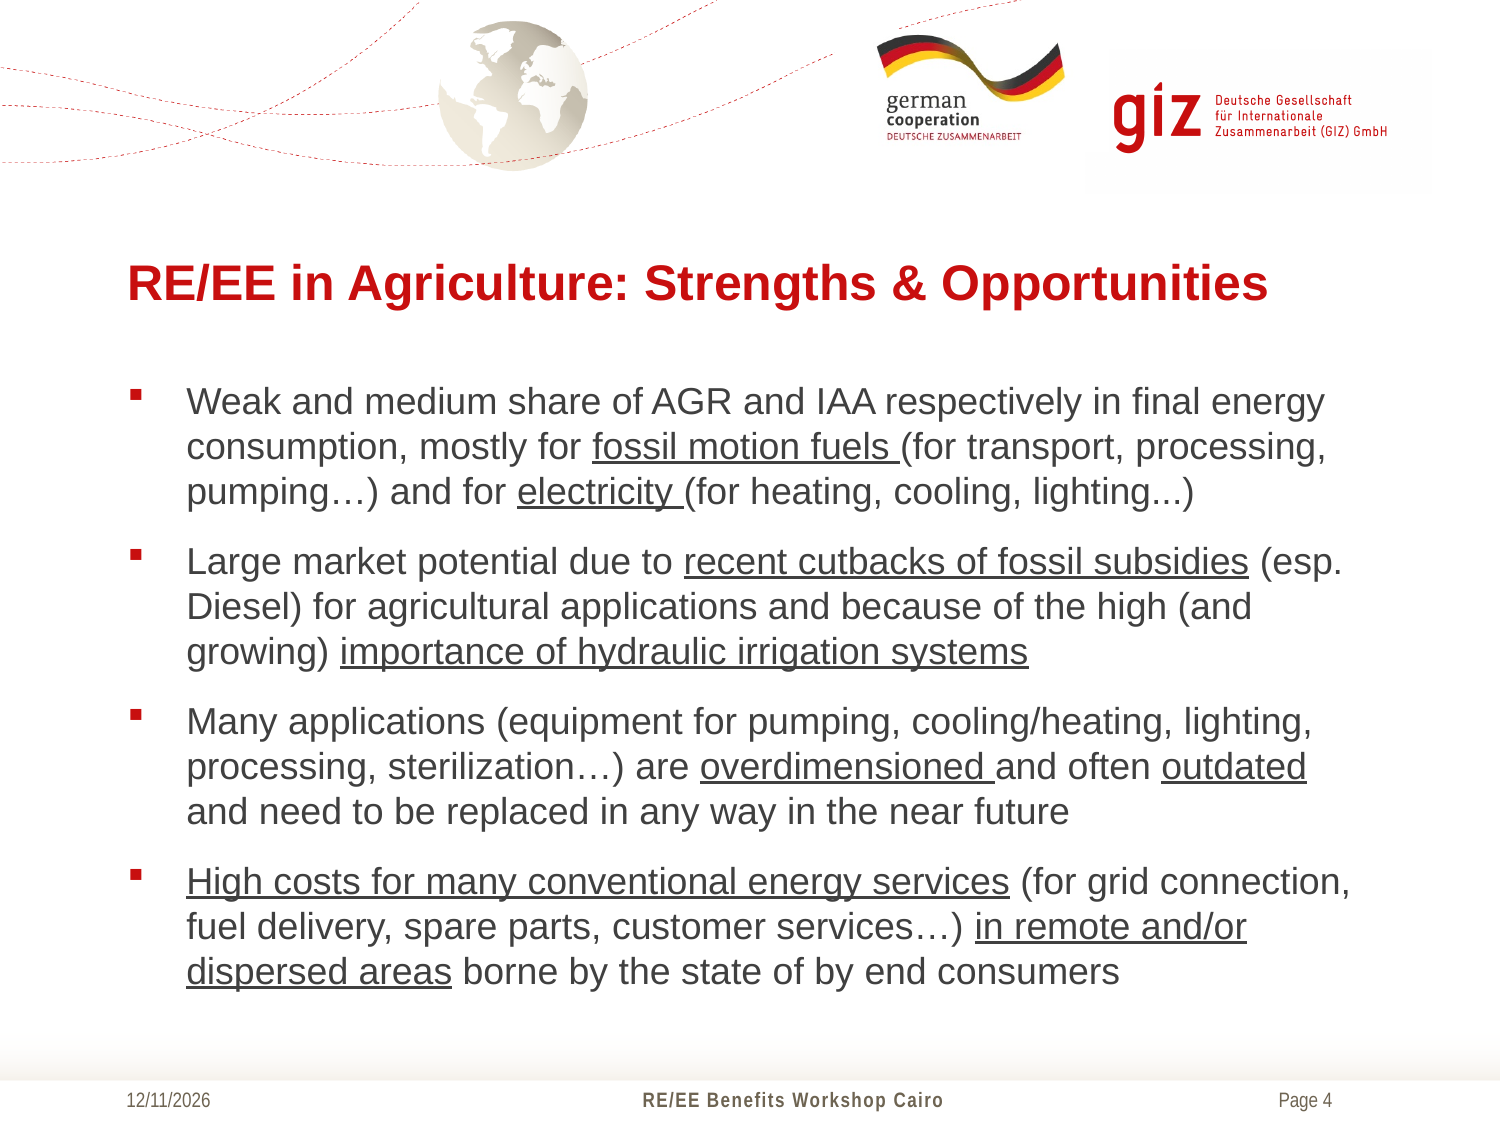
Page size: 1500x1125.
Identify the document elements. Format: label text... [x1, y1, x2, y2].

footer RE/EE Benefits Workshop Cairo [325, 1079, 1265, 1121]
picture [0, 0, 1500, 194]
picture [0, 959, 1500, 1081]
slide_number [111, 1079, 325, 1121]
title RE/EE in Agriculture: Strengths & Opportunities [111, 243, 1389, 345]
list Weak and medium share of AGR and IAA respectively in final energy consumption, mostly for fossil motion fuels (for transport, processing, pumping…) and for electricity (for heating, cooling, lighting...) Large market potential due to recent cutbacks of fossil subsidies (esp. Diesel) for agricultural applications and because of the high (and growing) importance of hydraulic irrigation systems Many applications (equipment for pumping, cooling/heating, lighting, processing, sterilization…) are overdimensioned and often outdated and need to be replaced in any way in the near future High costs for many conventional energy services (for grid connection, fuel delivery, spare parts, customer services…) in remote and/or dispersed areas borne by the state of by end consumers [111, 369, 1389, 1031]
